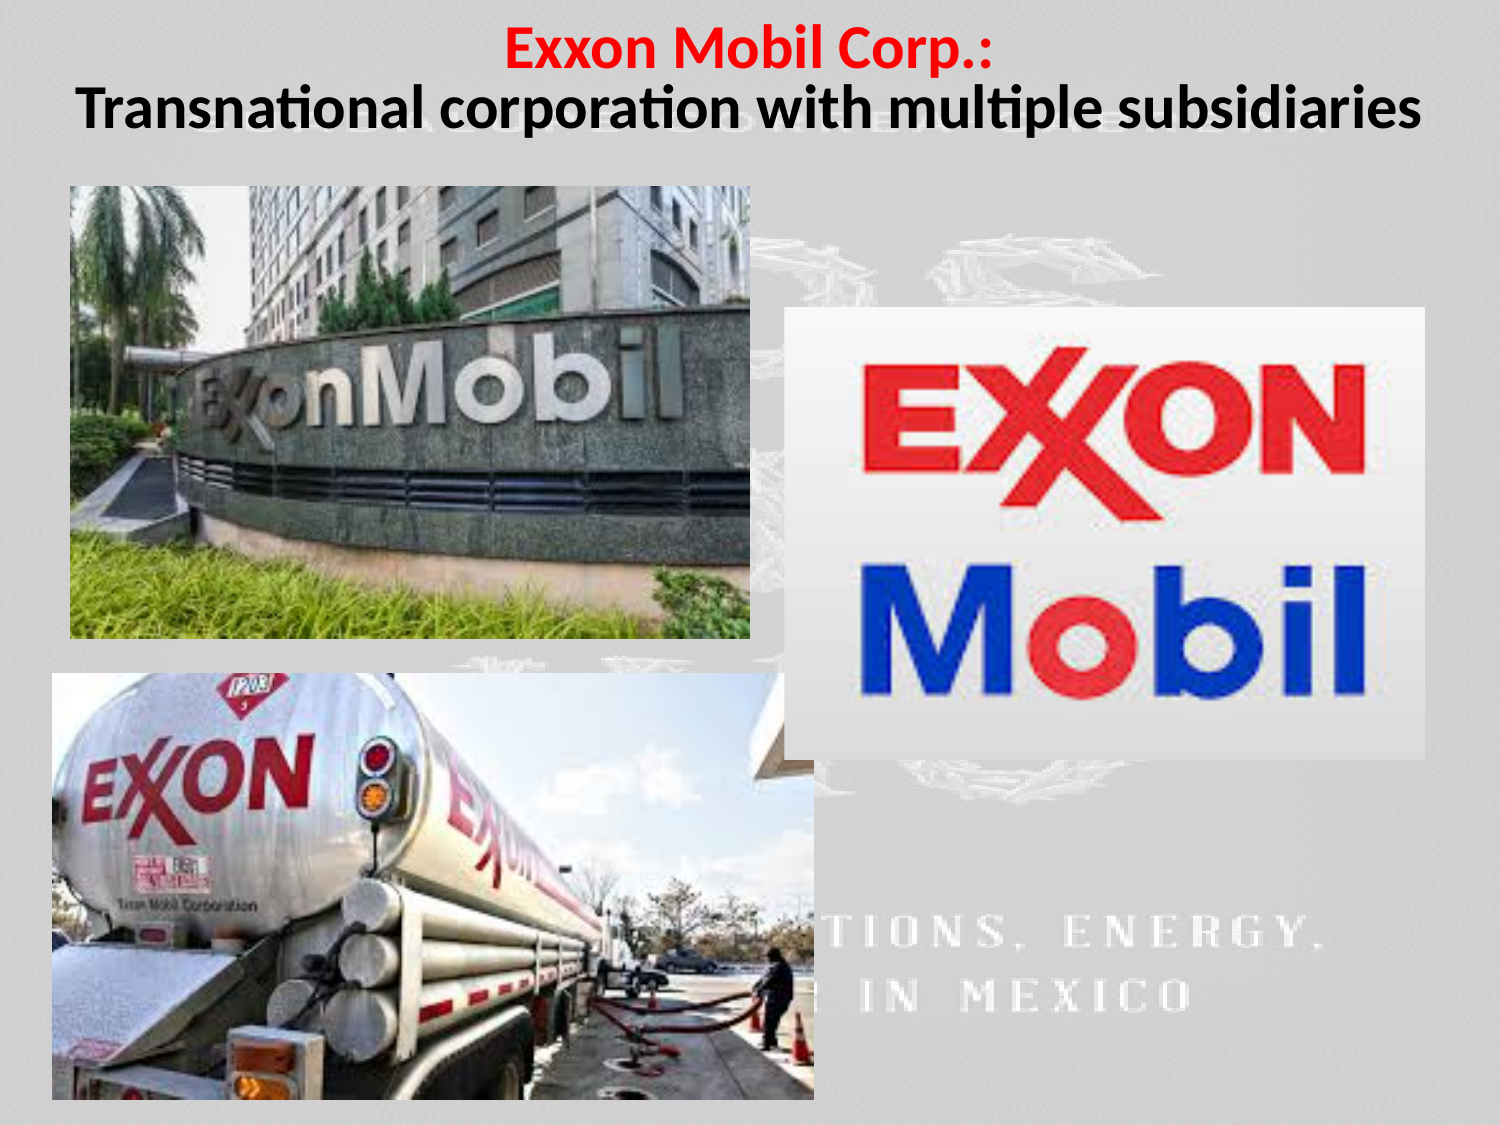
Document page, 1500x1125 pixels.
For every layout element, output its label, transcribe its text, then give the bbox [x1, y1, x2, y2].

picture [51, 306, 1426, 1100]
text_box Exxon Mobil Corp.: Transnational corporation with multiple subsidiaries [59, 13, 1440, 149]
picture [70, 185, 751, 639]
